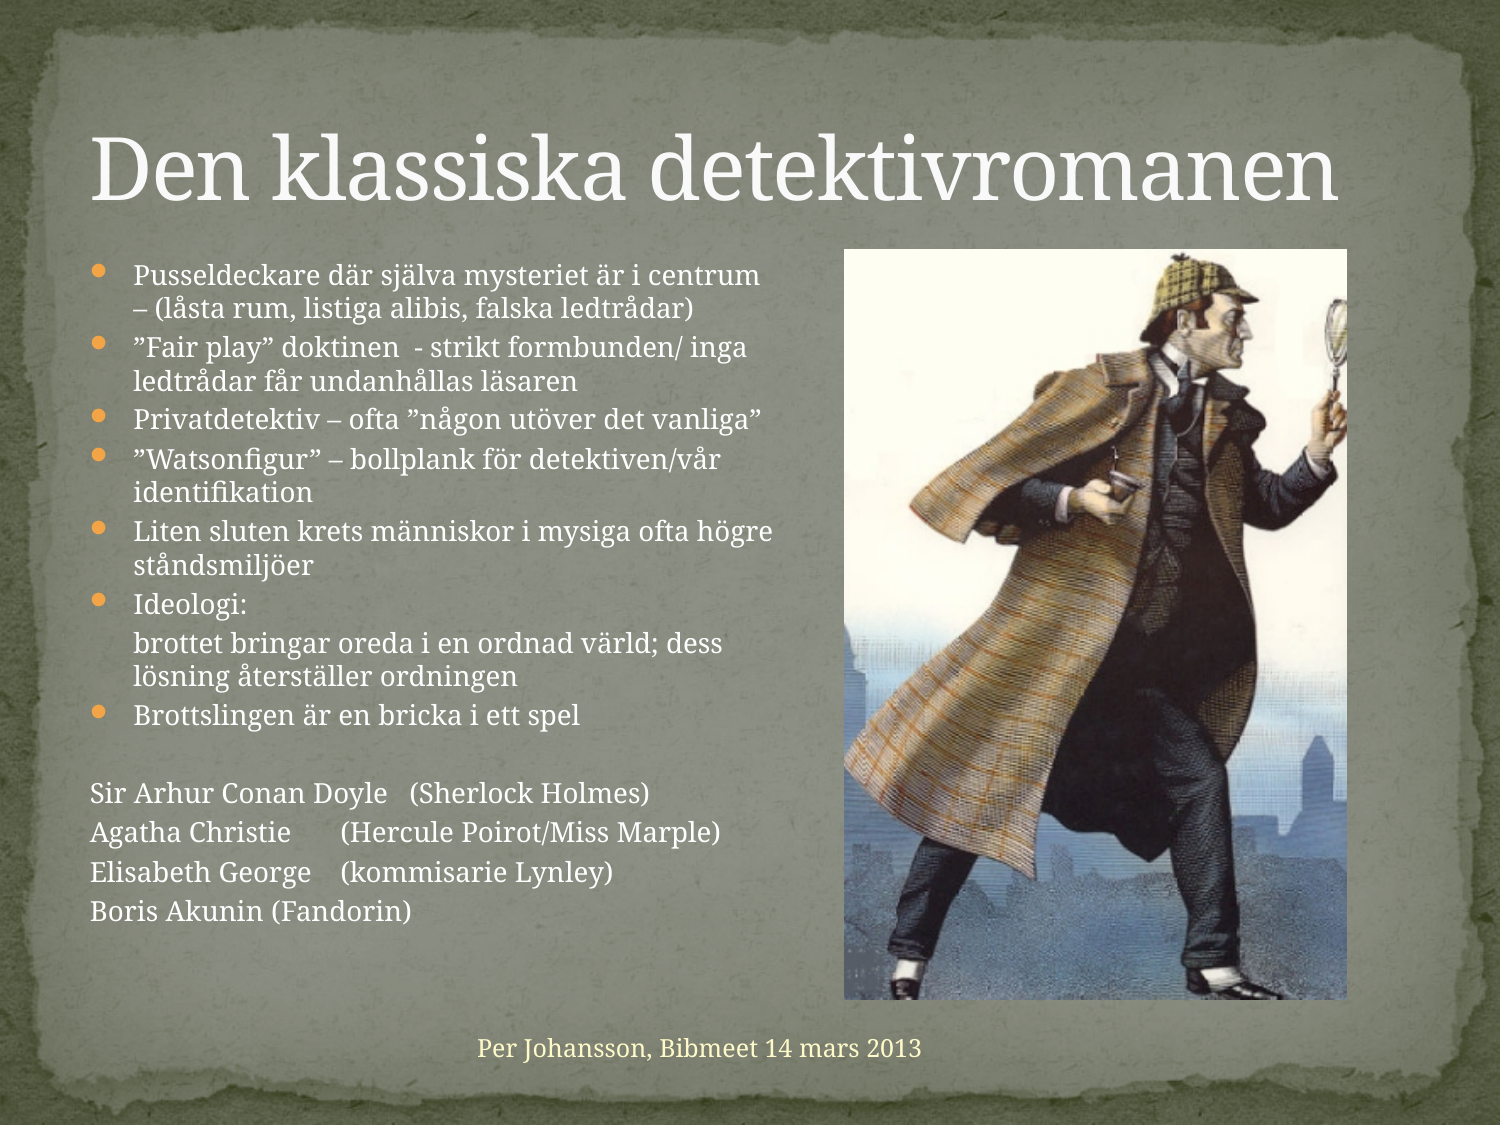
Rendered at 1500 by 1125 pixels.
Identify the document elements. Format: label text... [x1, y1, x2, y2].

footer Per Johansson, Bibmeet 14 mars 2013 [350, 1017, 938, 1081]
list Pusseldeckare där själva mysteriet är i centrum – (låsta rum, listiga alibis, falska ledtrådar) ”Fair play” doktinen - strikt formbunden/ inga ledtrådar får undanhållas läsaren Privatdetektiv – ofta ”någon utöver det vanliga” ”Watsonfigur” – bollplank för detektiven/vår identifikation Liten sluten krets människor i mysiga ofta högre ståndsmiljöer Ideologi: brottet bringar oreda i en ordnad värld; dess lösning återställer ordningen Brottslingen är en bricka i ett spel Sir Arhur Conan Doyle (Sherlock Holmes) Agatha Christie (Hercule Poirot/Miss Marple) Elisabeth George (kommisarie Lynley) Boris Akunin (Fandorin) [75, 249, 798, 1000]
title Den klassiska detektivromanen [74, 24, 1425, 225]
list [847, 252, 1346, 999]
